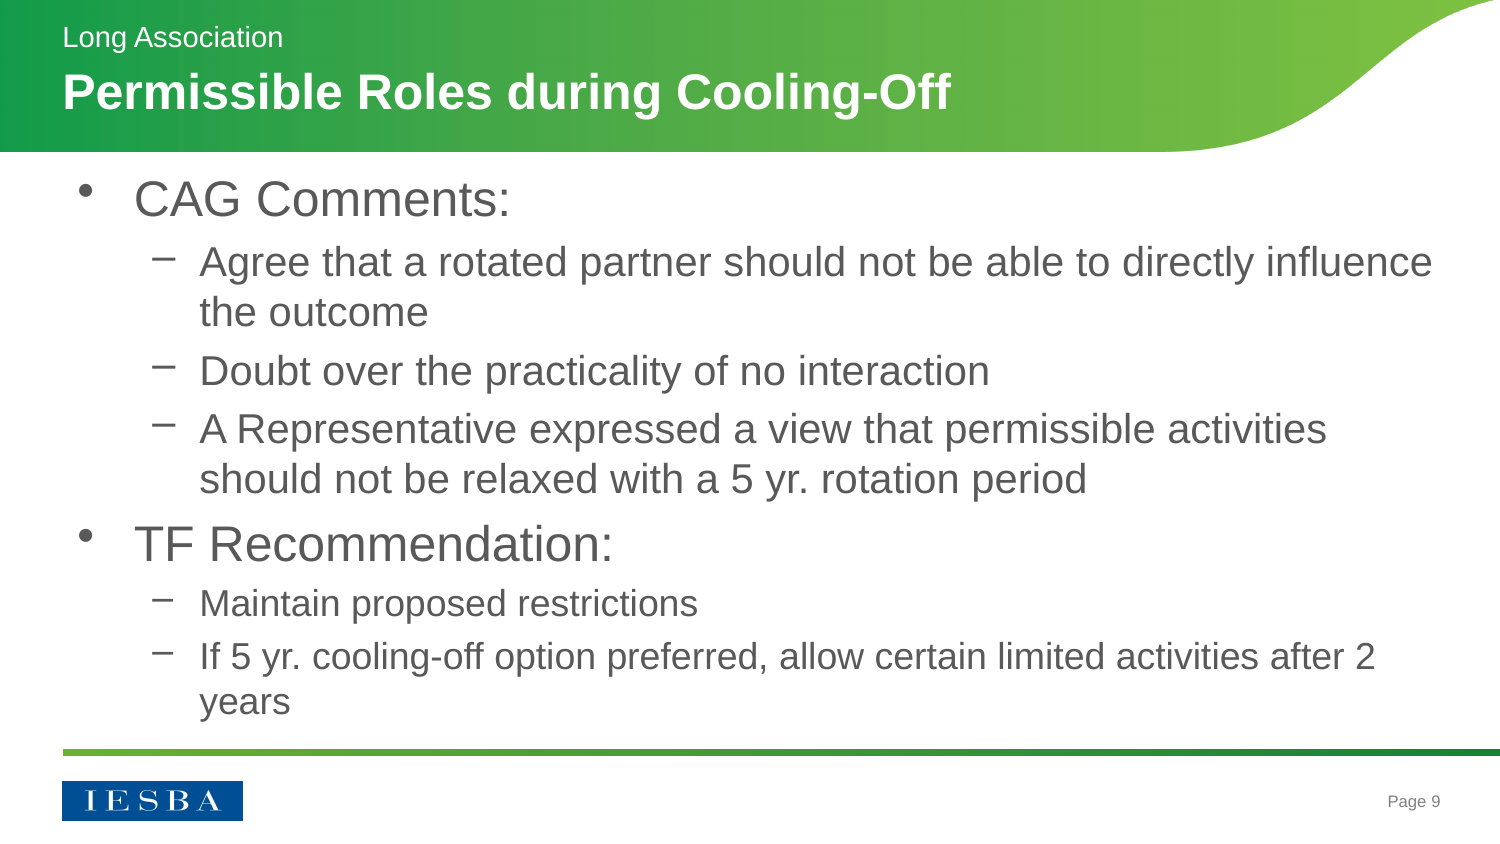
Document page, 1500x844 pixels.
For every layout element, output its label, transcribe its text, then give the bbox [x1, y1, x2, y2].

title Permissible Roles during Cooling-Off [62, 56, 1300, 122]
picture [62, 781, 243, 821]
subtitle Long Association [62, 18, 500, 47]
picture [0, 0, 1497, 152]
list CAG Comments: Agree that a rotated partner should not be able to directly influence the outcome Doubt over the practicality of no interaction A Representative expressed a view that permissible activities should not be relaxed with a 5 yr. rotation period TF Recommendation: Maintain proposed restrictions If 5 yr. cooling-off option preferred, allow certain limited activities after 2 years [62, 159, 1450, 735]
